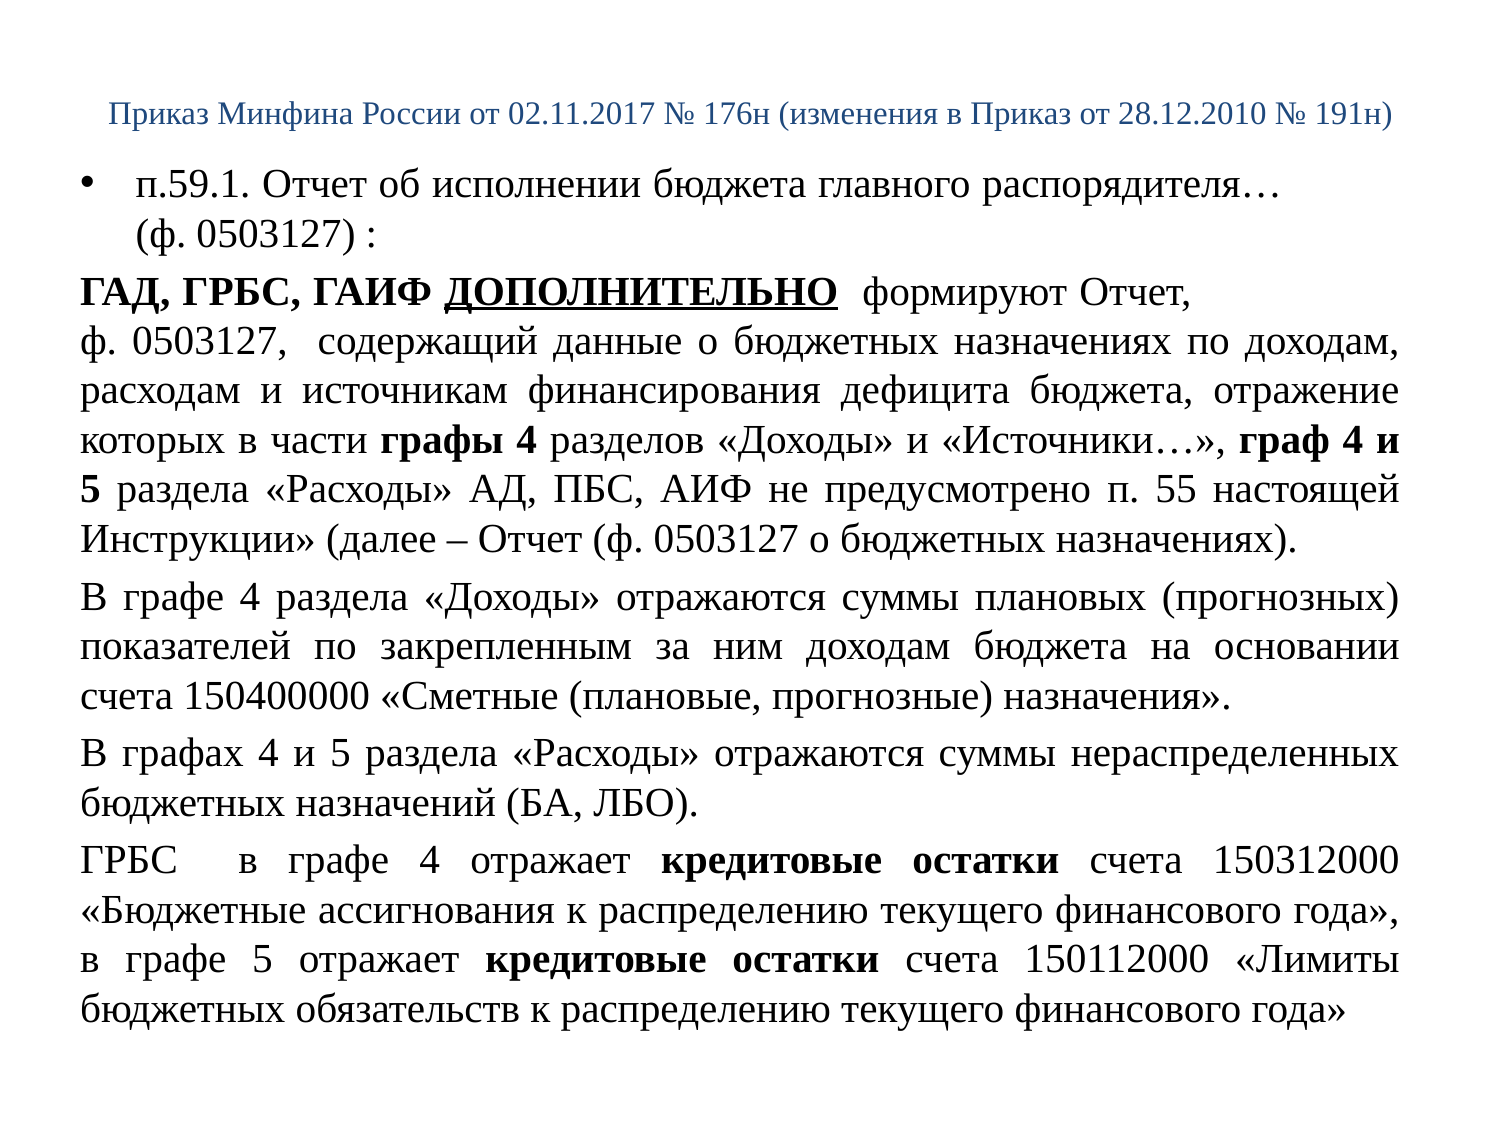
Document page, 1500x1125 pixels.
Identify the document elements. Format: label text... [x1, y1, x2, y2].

list п.59.1. Отчет об исполнении бюджета главного распорядителя… (ф. 0503127) : ГАД, ГРБС, ГАИФ ДОПОЛНИТЕЛЬНО формируют Отчет, ф. 0503127, содержащий данные о бюджетных назначениях по доходам, расходам и источникам финансирования дефицита бюджета, отражение которых в части графы 4 разделов «Доходы» и «Источники…», граф 4 и 5 раздела «Расходы» АД, ПБС, АИФ не предусмотрено п. 55 настоящей Инструкции» (далее – Отчет (ф. 0503127 о бюджетных назначениях). В графе 4 раздела «Доходы» отражаются суммы плановых (прогнозных) показателей по закрепленным за ним доходам бюджета на основании счета 150400000 «Сметные (плановые, прогнозные) назначения». В графах 4 и 5 раздела «Расходы» отражаются суммы нераспределенных бюджетных назначений (БА, ЛБО). ГРБС в графе 4 отражает кредитовые остатки счета 150312000 «Бюджетные ассигнования к распределению текущего финансового года», в графе 5 отражает кредитовые остатки счета 150112000 «Лимиты бюджетных обязательств к распределению текущего финансового года» [64, 149, 1415, 1059]
title Приказ Минфина России от 02.11.2017 № 176н (изменения в Приказ от 28.12.2010 № 191н) [76, 66, 1427, 197]
